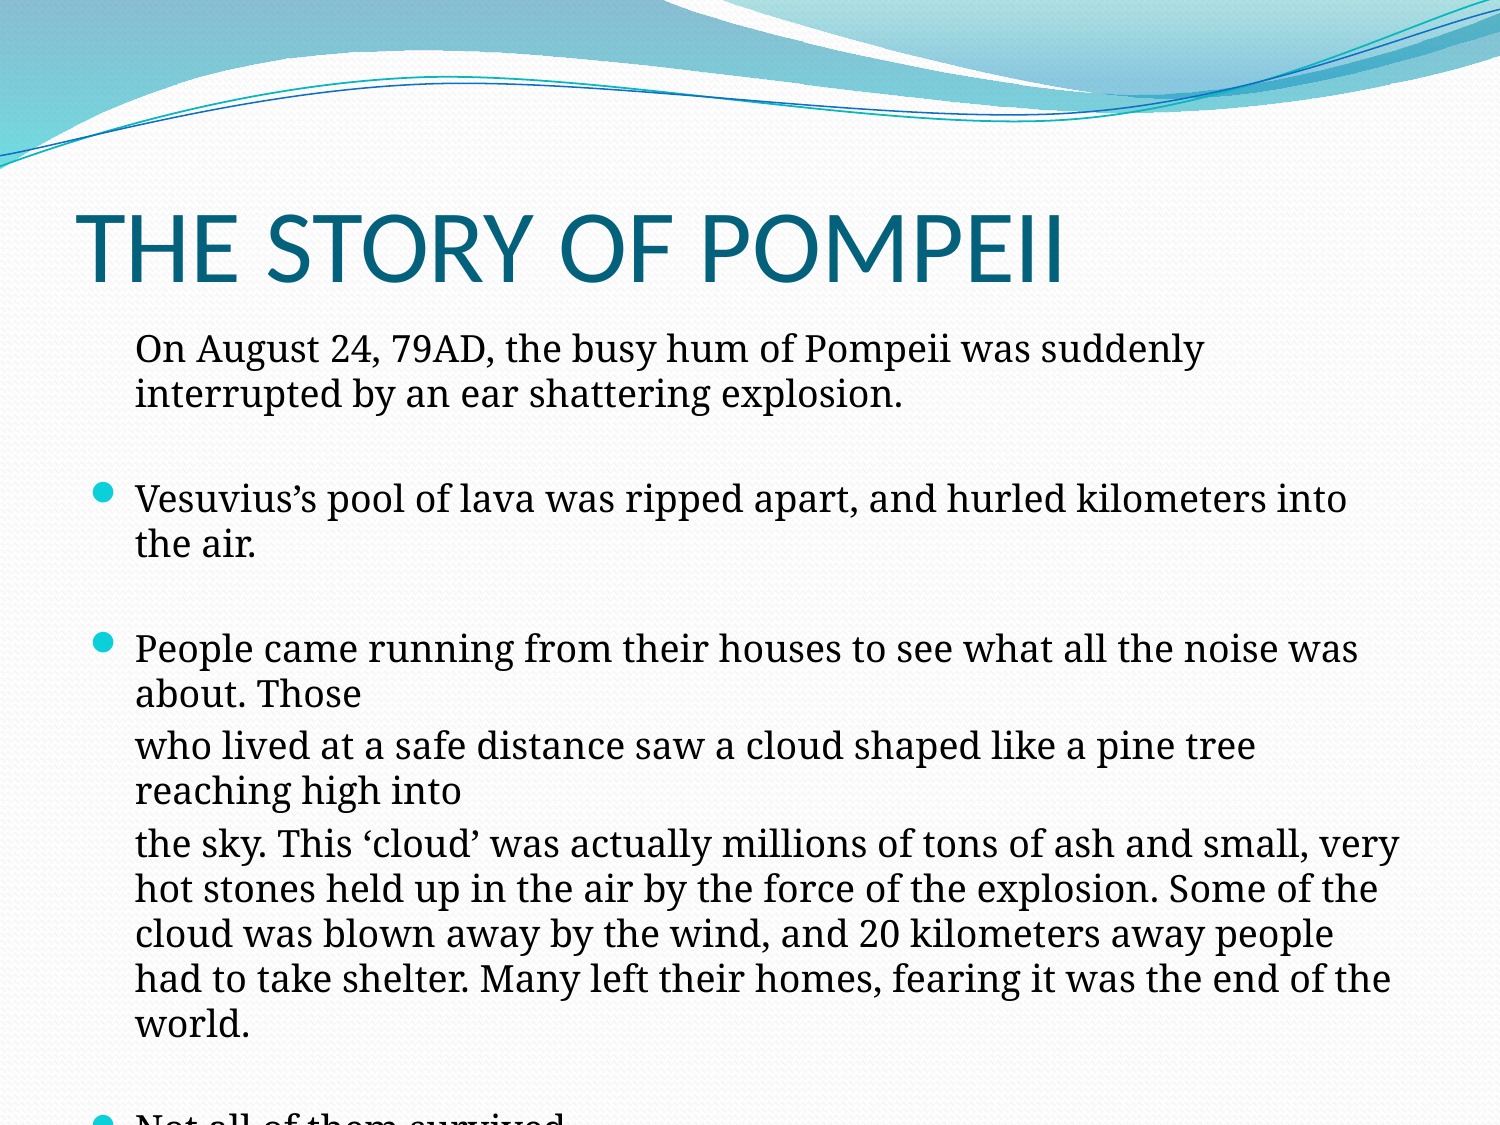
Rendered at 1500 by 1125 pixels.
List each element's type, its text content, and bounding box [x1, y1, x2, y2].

title THE STORY OF POMPEII [75, 115, 1425, 303]
list On August 24, 79AD, the busy hum of Pompeii was suddenly interrupted by an ear shattering explosion. Vesuvius’s pool of lava was ripped apart, and hurled kilometers into the air. People came running from their houses to see what all the noise was about. Those who lived at a safe distance saw a cloud shaped like a pine tree reaching high into the sky. This ‘cloud’ was actually millions of tons of ash and small, very hot stones held up in the air by the force of the explosion. Some of the cloud was blown away by the wind, and 20 kilometers away people had to take shelter. Many left their homes, fearing it was the end of the world. Not all of them survived. http://www.curriculumsupport.education.nsw.gov.au/services/schoolmagazine/assets/pdf/pompeii_text_and_teaching_session_td2_2009.pdf [75, 317, 1425, 975]
